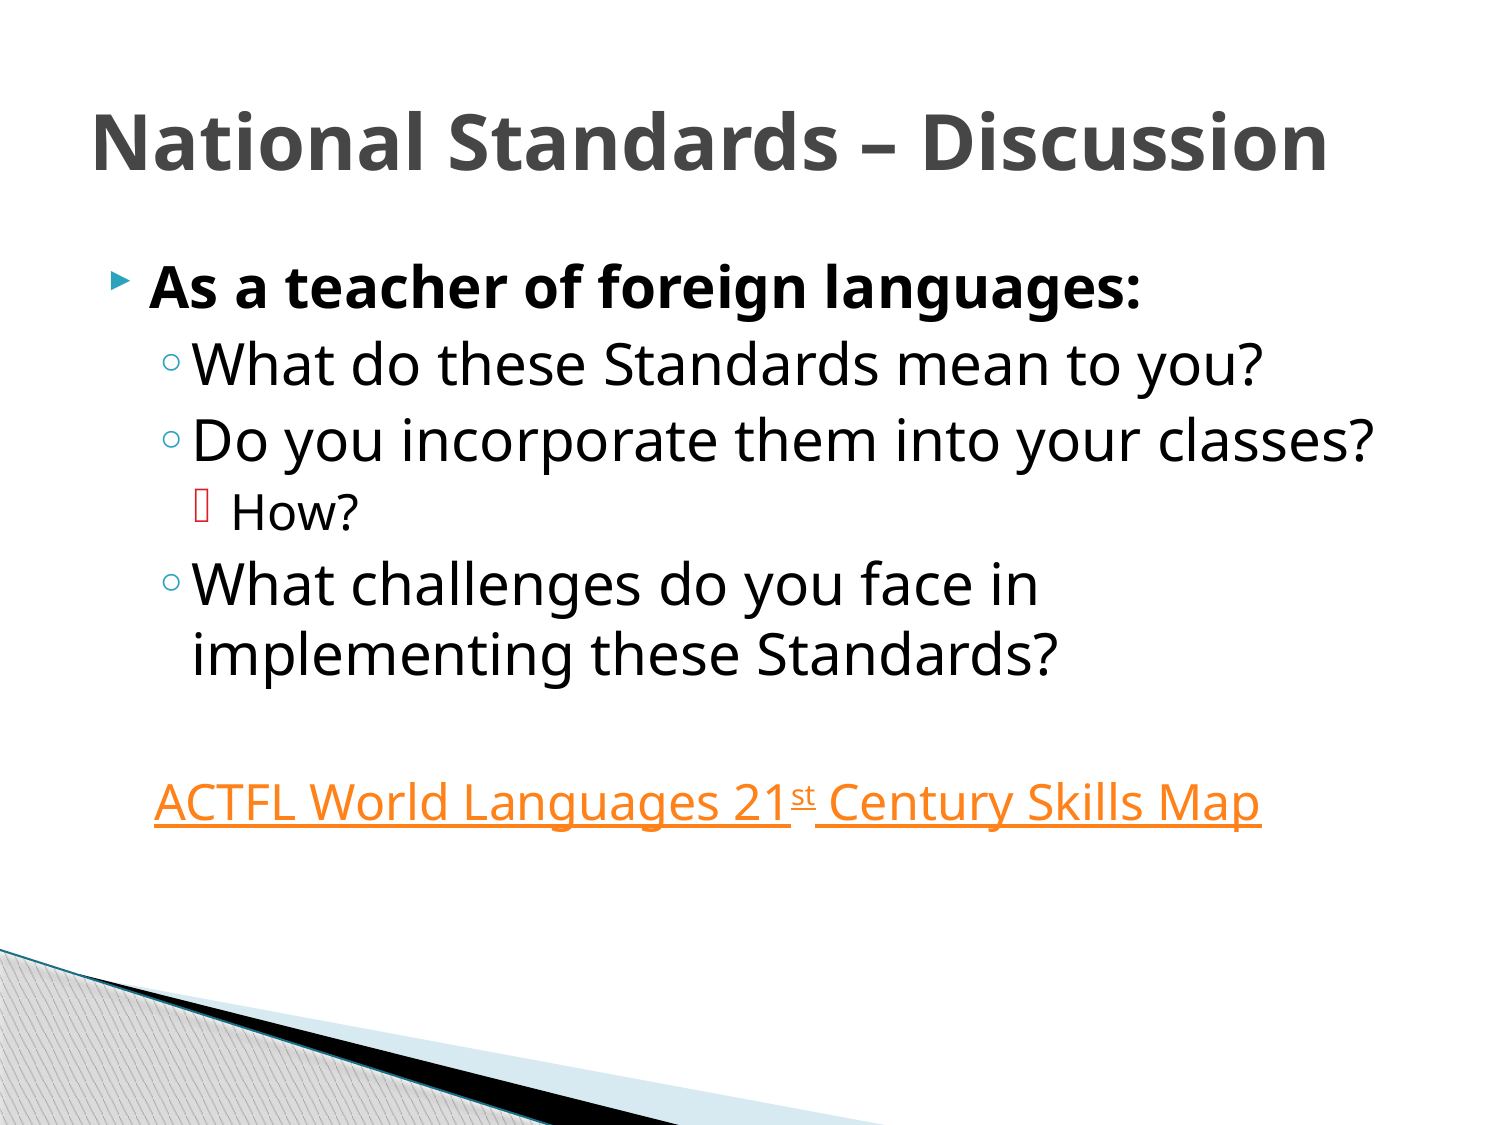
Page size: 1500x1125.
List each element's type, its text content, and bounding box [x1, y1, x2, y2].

list As a teacher of foreign languages: What do these Standards mean to you? Do you incorporate them into your classes? How? What challenges do you face in implementing these Standards? ACTFL World Languages 21st Century Skills Map [75, 243, 1425, 986]
title National Standards – Discussion [75, 45, 1425, 233]
